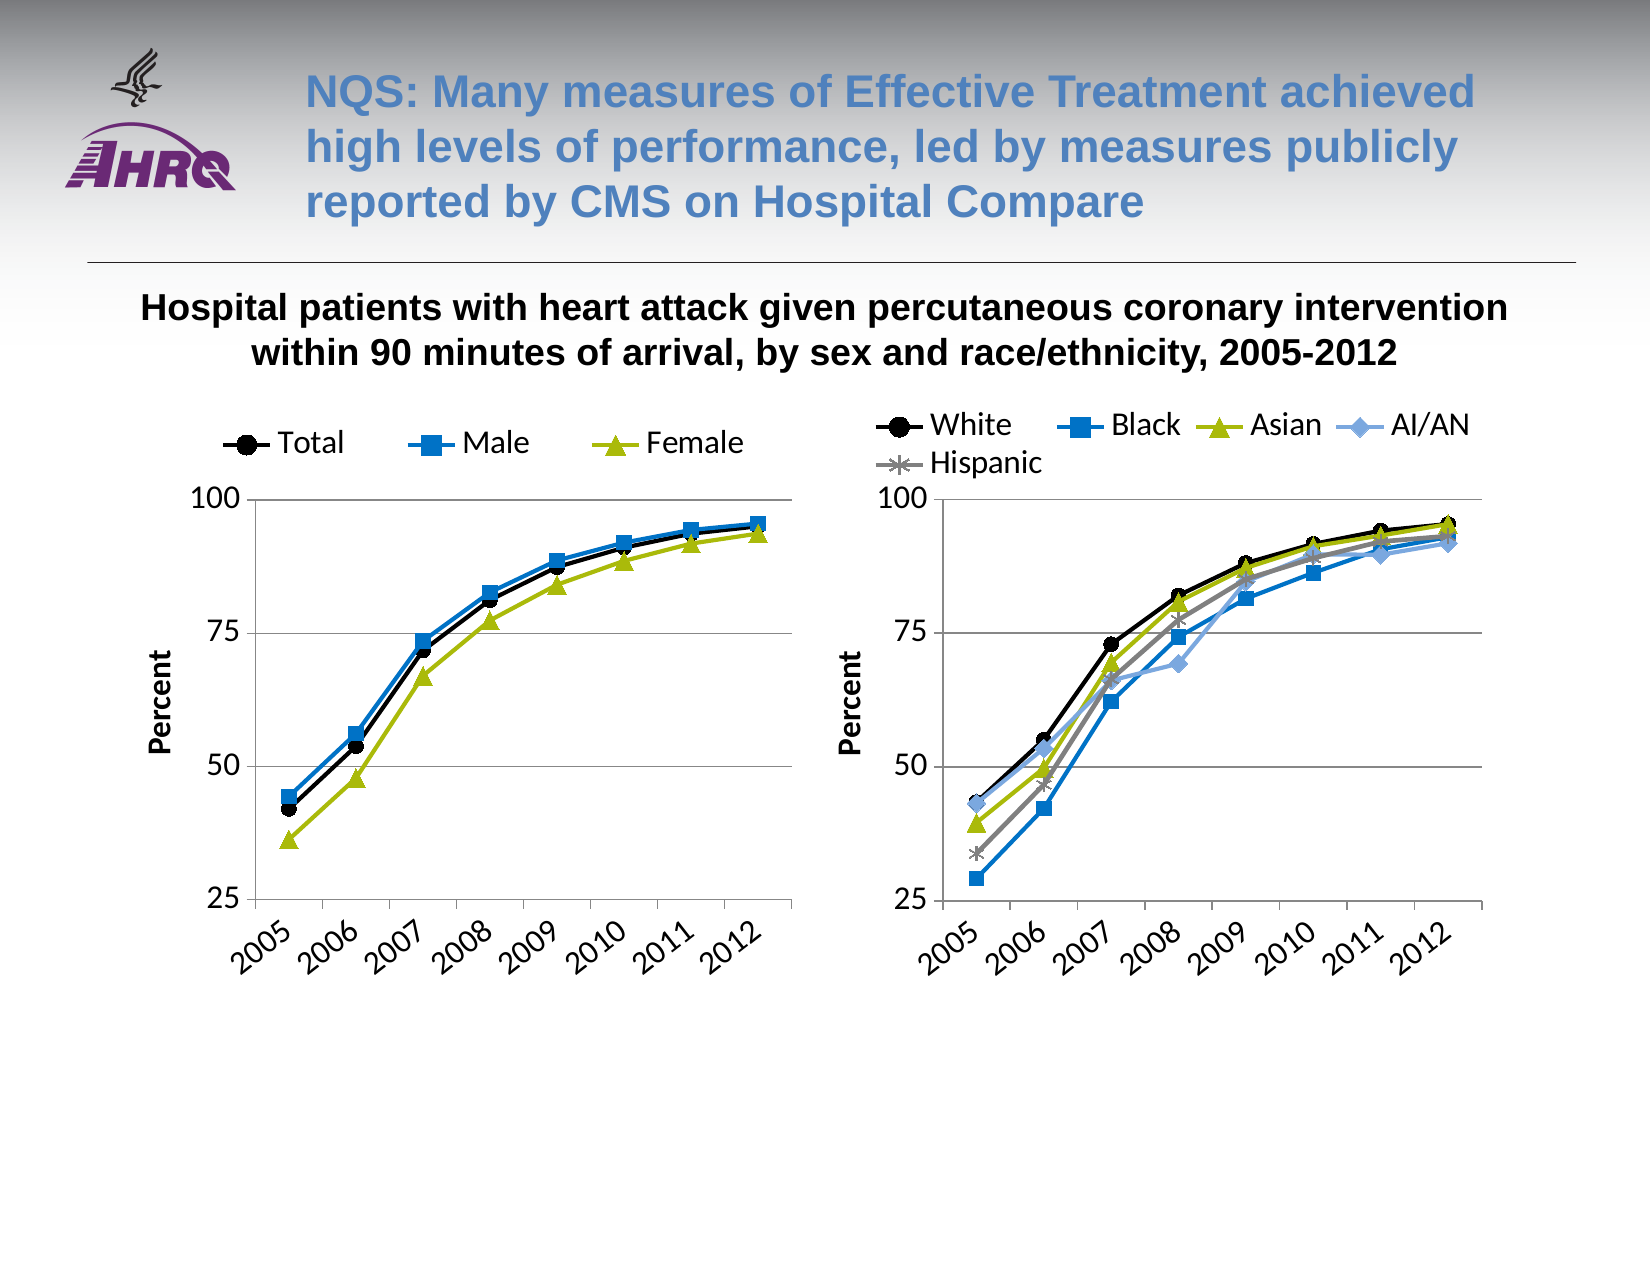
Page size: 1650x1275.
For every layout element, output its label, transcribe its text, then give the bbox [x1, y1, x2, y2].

list Hospital patients with heart attack given percutaneous coronary intervention within 90 minutes of arrival, by sex and race/ethnicity, 2005-2012 [82, 275, 1568, 1139]
chart [824, 404, 1501, 1006]
title NQS: Many measures of Effective Treatment achieved high levels of performance, led by measures publicly reported by CMS on Hospital Compare [288, 63, 1568, 225]
picture [0, 0, 1650, 1275]
chart [134, 404, 811, 1006]
